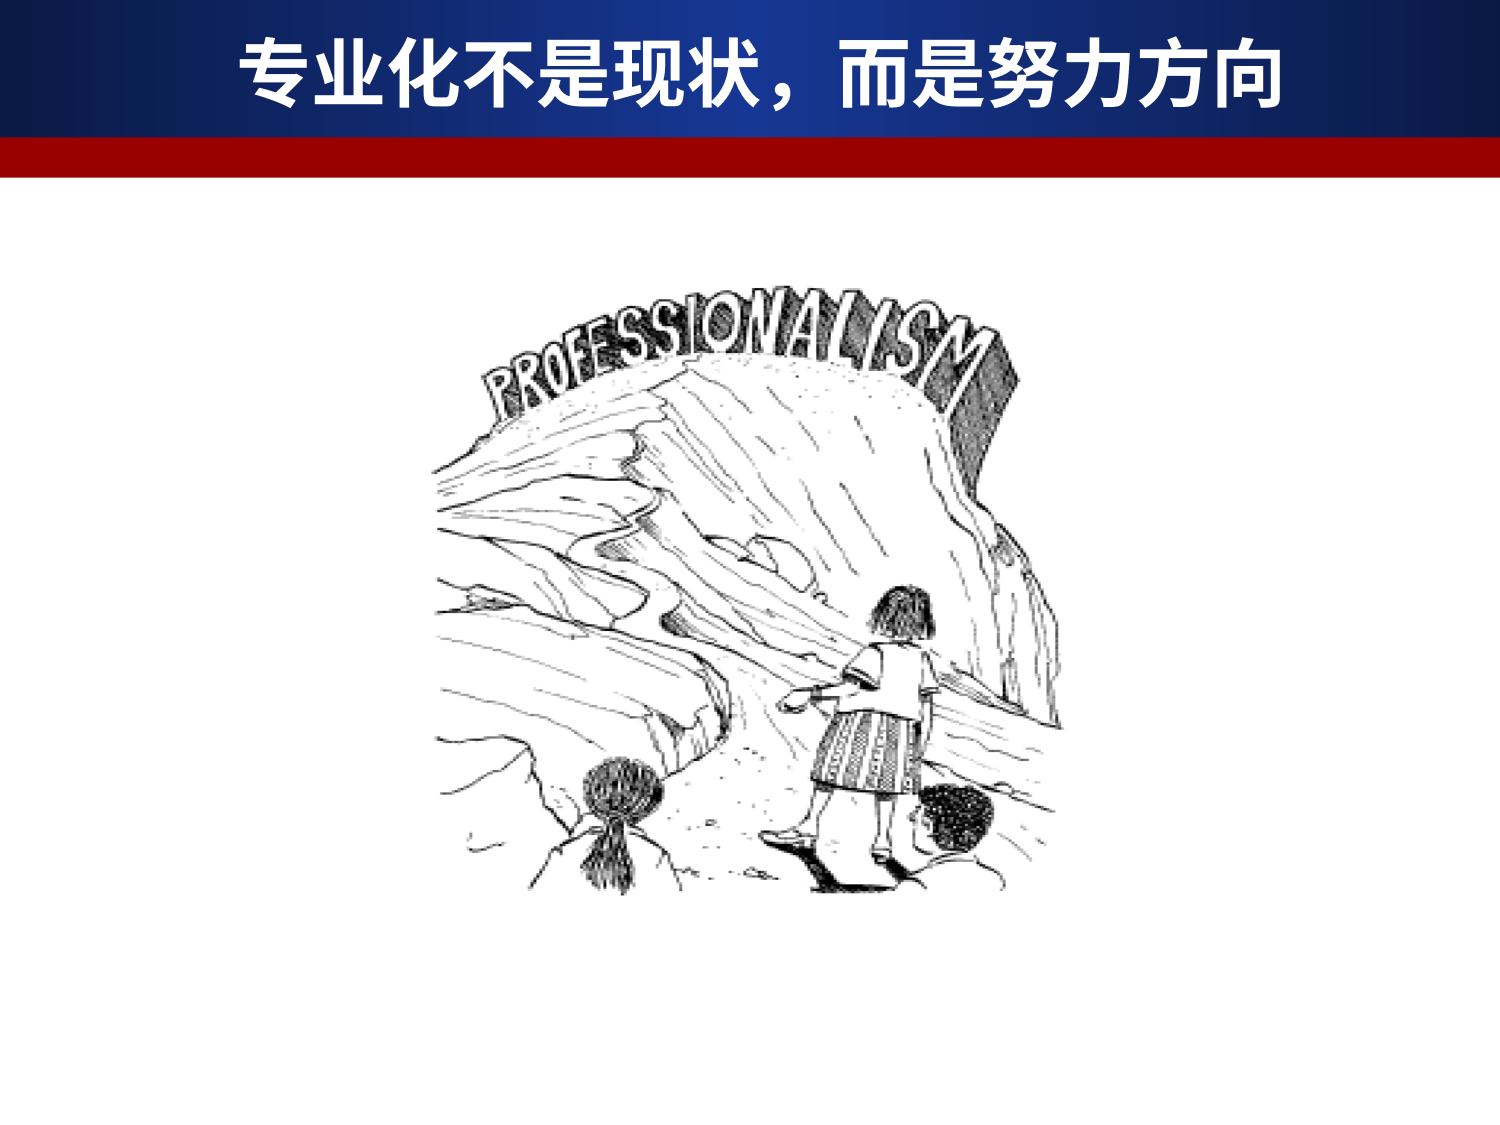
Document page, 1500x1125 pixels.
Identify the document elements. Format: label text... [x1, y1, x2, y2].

picture [247, 278, 1312, 955]
title 专业化不是现状，而是努力方向 [50, 24, 1438, 118]
